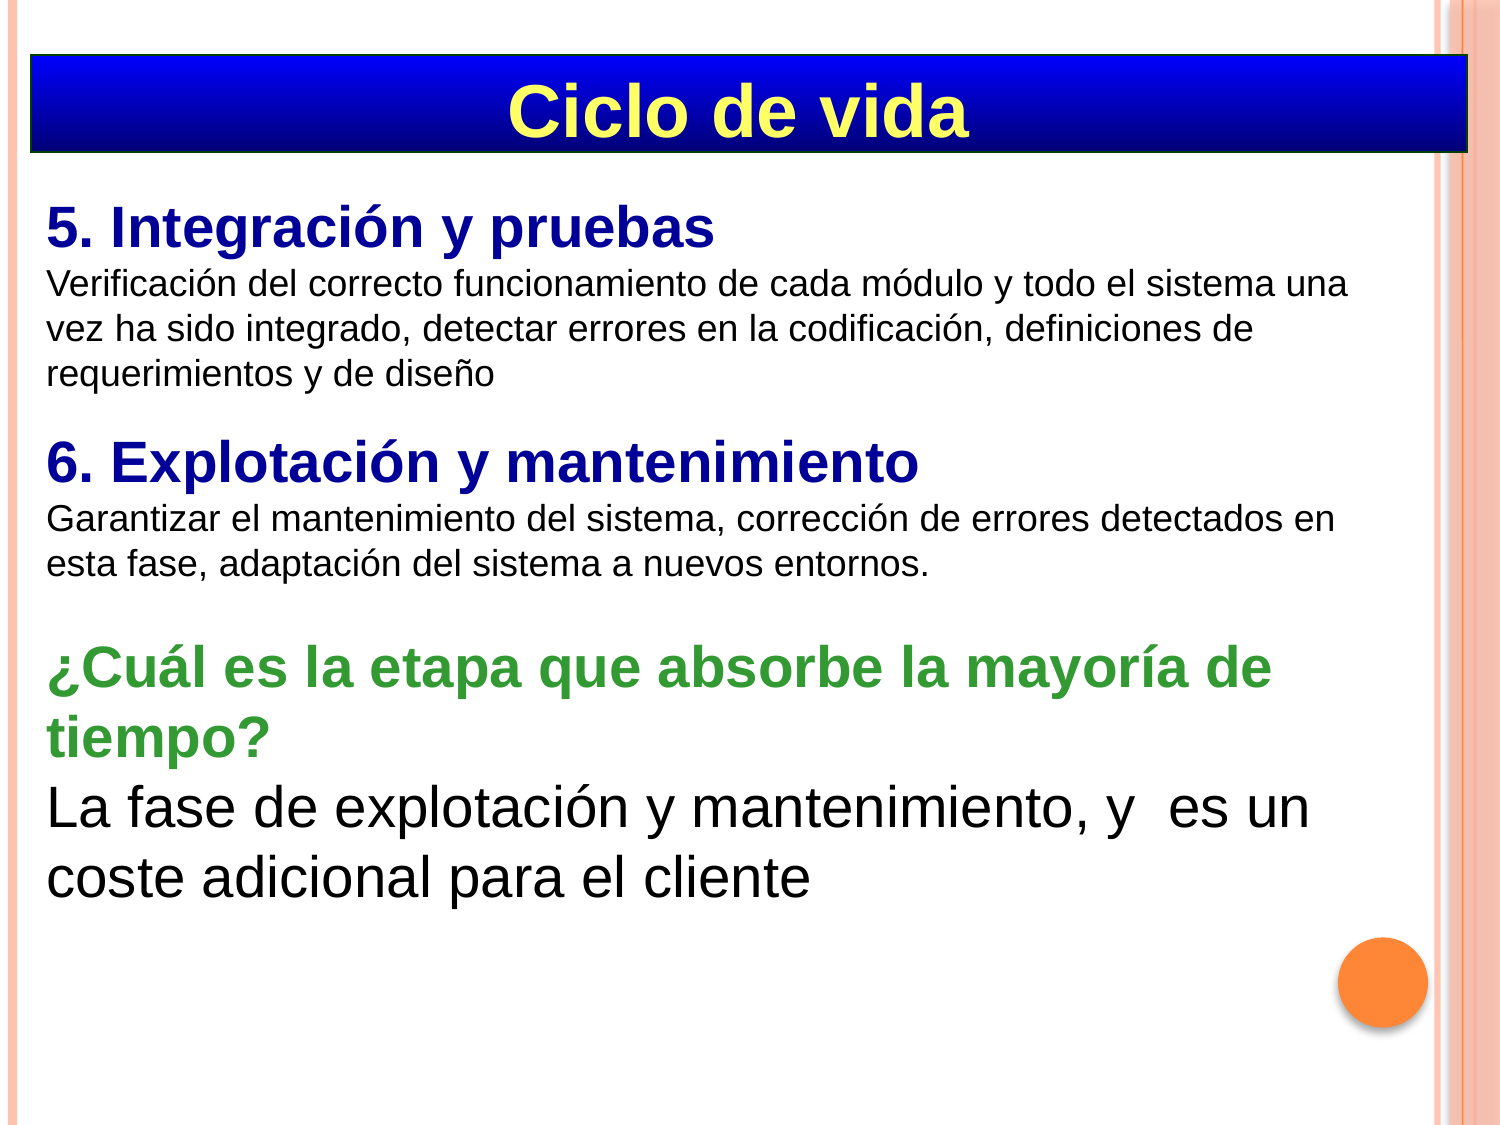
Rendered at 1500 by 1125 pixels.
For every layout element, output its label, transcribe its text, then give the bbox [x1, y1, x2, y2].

text_box Ciclo de vida [31, 55, 1467, 152]
text_box 5. Integración y pruebas Verificación del correcto funcionamiento de cada módulo y todo el sistema una vez ha sido integrado, detectar errores en la codificación, definiciones de requerimientos y de diseño 6. Explotación y mantenimiento Garantizar el mantenimiento del sistema, corrección de errores detectados en esta fase, adaptación del sistema a nuevos entornos. ¿Cuál es la etapa que absorbe la mayoría de tiempo? La fase de explotación y mantenimiento, y es un coste adicional para el cliente [31, 152, 1406, 968]
